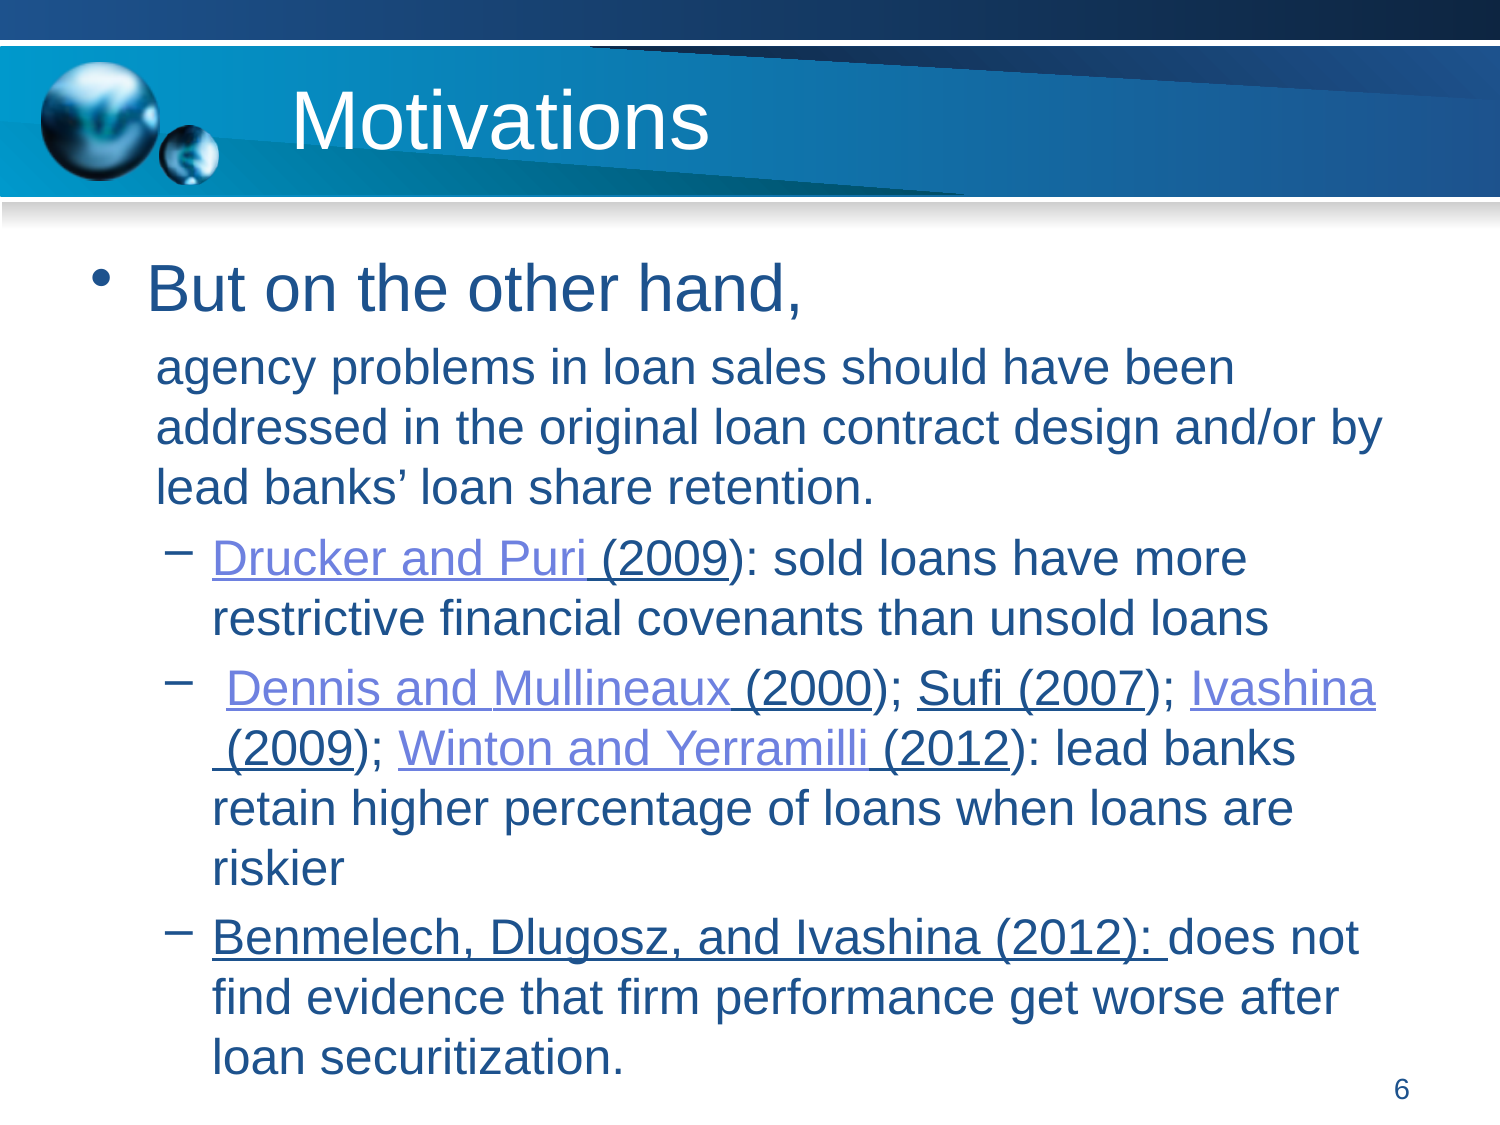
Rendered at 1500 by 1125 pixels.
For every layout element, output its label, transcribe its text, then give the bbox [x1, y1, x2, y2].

picture [42, 63, 159, 180]
title Motivations [275, 45, 1363, 188]
picture [160, 126, 218, 184]
slide_number 6 [1074, 1062, 1425, 1103]
list But on the other hand, agency problems in loan sales should have been addressed in the original loan contract design and/or by lead banks’ loan share retention. Drucker and Puri (2009): sold loans have more restrictive financial covenants than unsold loans Dennis and Mullineaux (2000); Sufi (2007); Ivashina (2009); Winton and Yerramilli (2012): lead banks retain higher percentage of loans when loans are riskier Benmelech, Dlugosz, and Ivashina (2012): does not find evidence that firm performance get worse after loan securitization. [75, 237, 1425, 1050]
